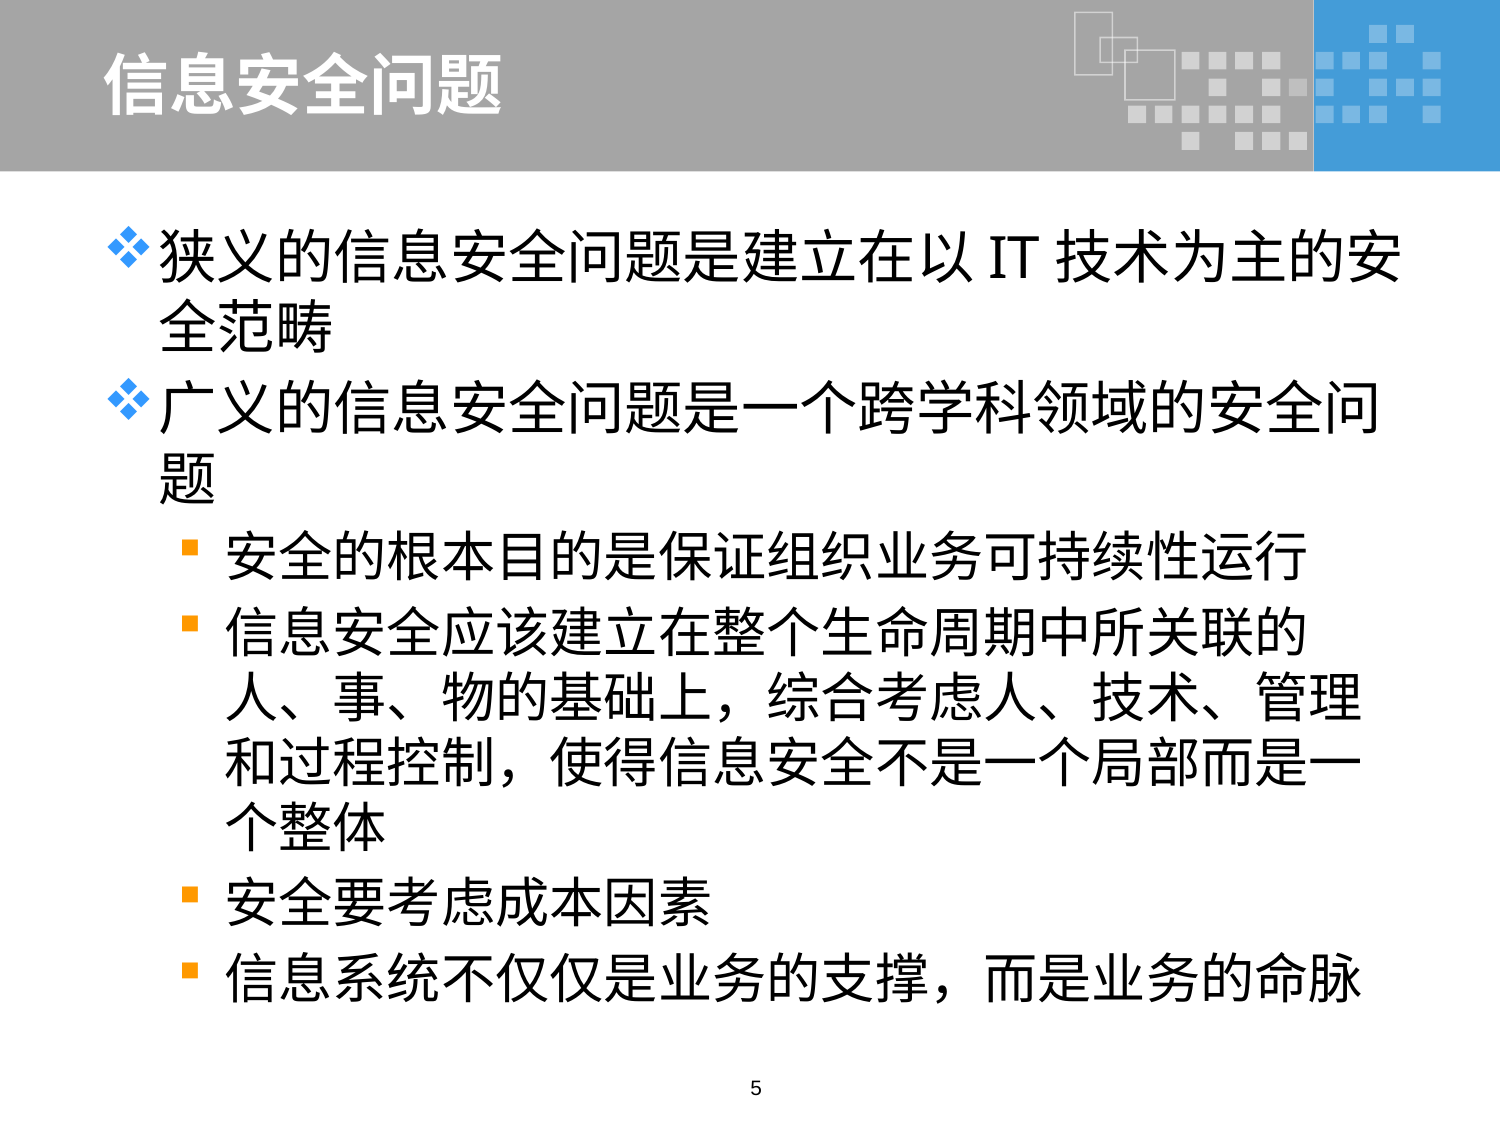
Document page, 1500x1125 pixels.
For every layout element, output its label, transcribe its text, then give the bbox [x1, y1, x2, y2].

title 信息安全问题 [87, 42, 1252, 123]
list 狭义的信息安全问题是建立在以IT技术为主的安全范畴 广义的信息安全问题是一个跨学科领域的安全问题 安全的根本目的是保证组织业务可持续性运行 信息安全应该建立在整个生命周期中所关联的人、事、物的基础上，综合考虑人、技术、管理和过程控制，使得信息安全不是一个局部而是一个整体 安全要考虑成本因素 信息系统不仅仅是业务的支撑，而是业务的命脉 [87, 212, 1432, 1050]
slide_number 5 [687, 1066, 826, 1111]
